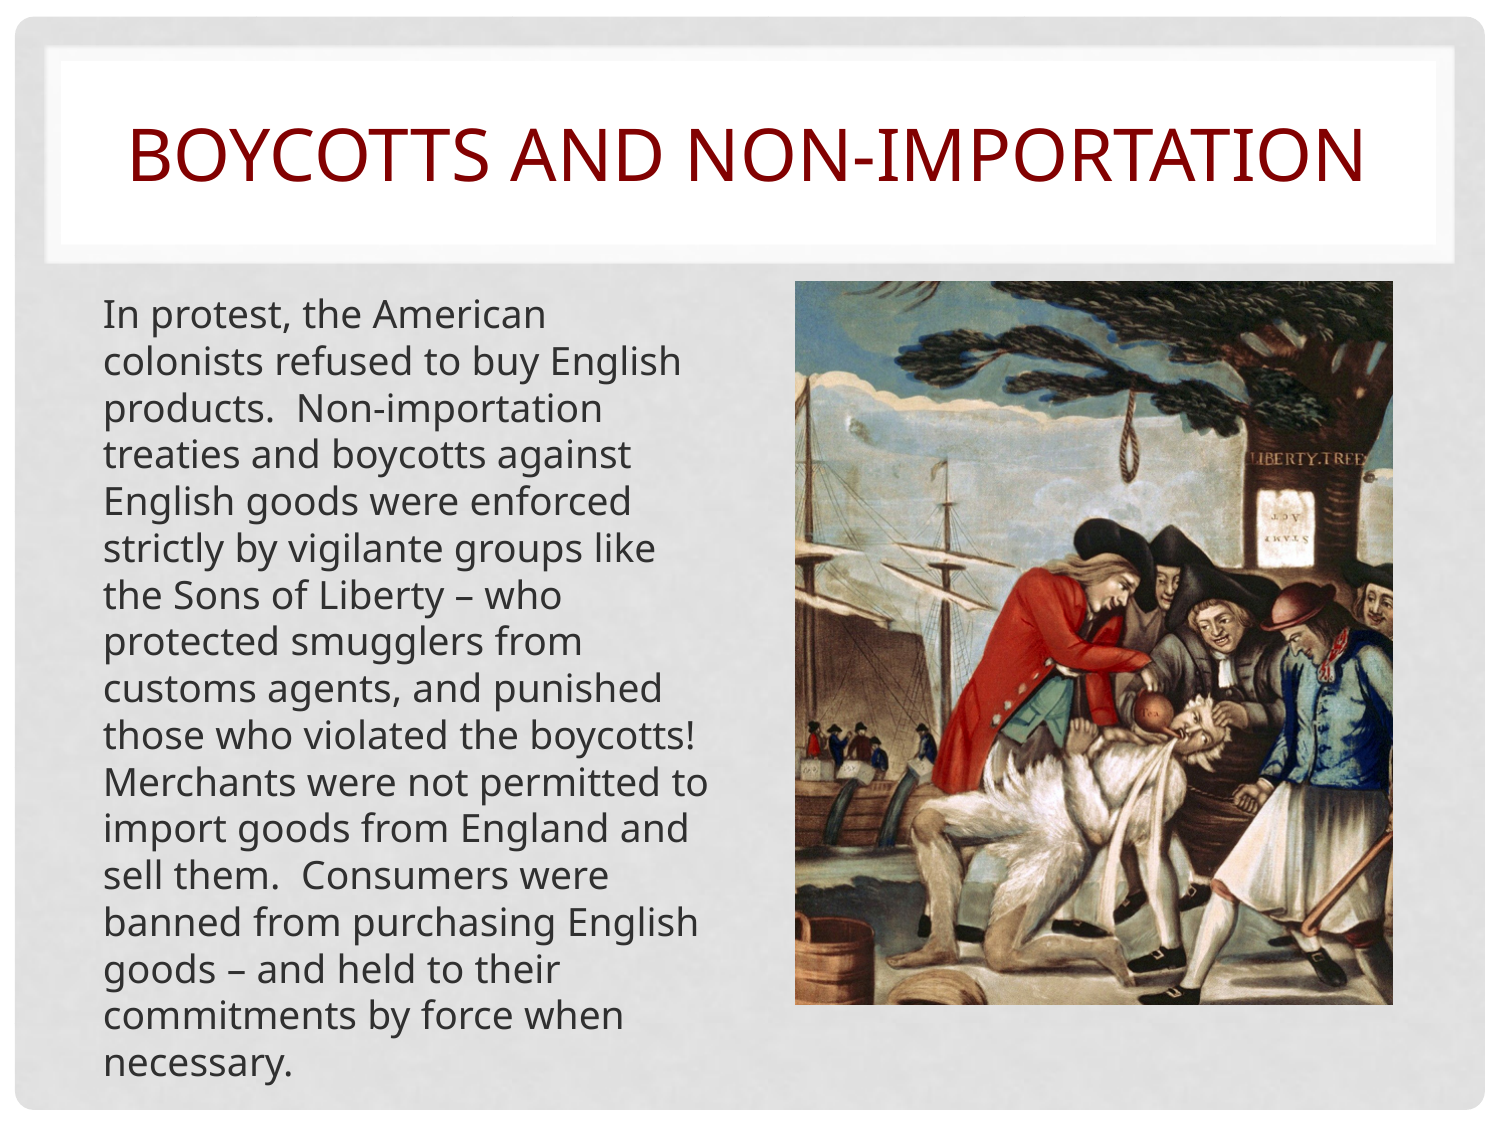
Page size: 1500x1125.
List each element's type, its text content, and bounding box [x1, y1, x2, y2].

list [794, 281, 1393, 1006]
list In protest, the American colonists refused to buy English products. Non-importation treaties and boycotts against English goods were enforced strictly by vigilante groups like the Sons of Liberty – who protected smugglers from customs agents, and punished those who violated the boycotts! Merchants were not permitted to import goods from England and sell them. Consumers were banned from purchasing English goods – and held to their commitments by force when necessary. [69, 281, 733, 1100]
title Boycotts and Non-importation [69, 66, 1425, 238]
